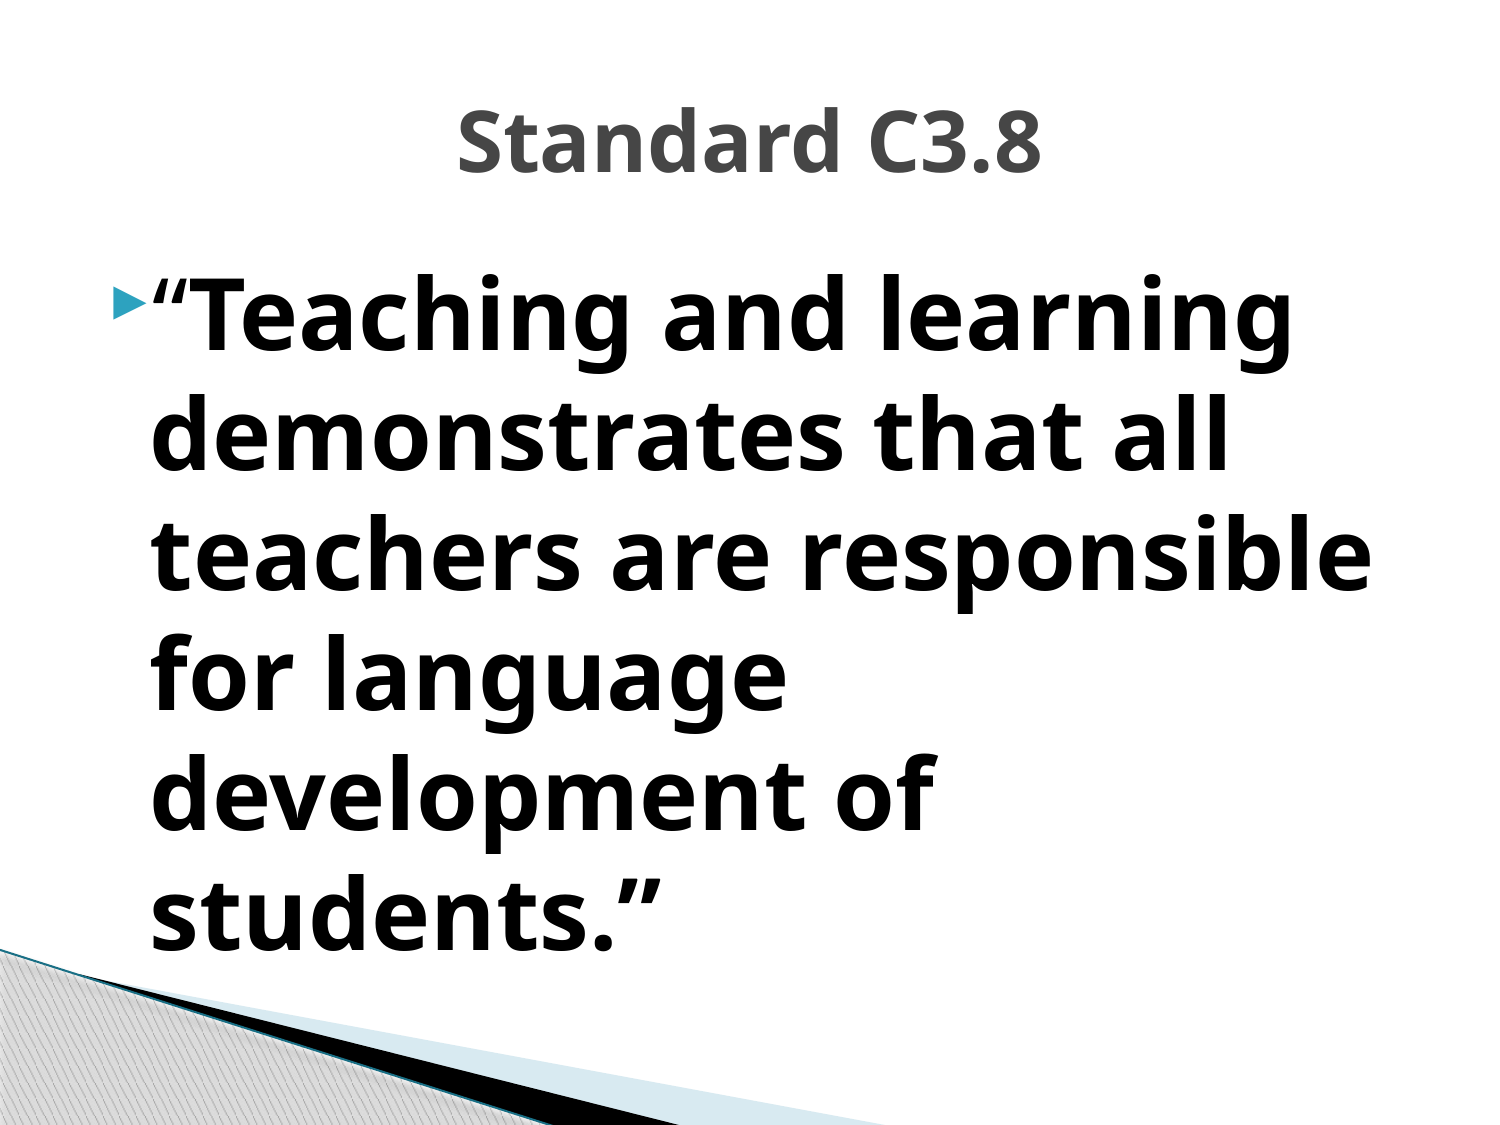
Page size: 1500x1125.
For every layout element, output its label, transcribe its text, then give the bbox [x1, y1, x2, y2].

list “Teaching and learning demonstrates that all teachers are responsible for language development of students.” [75, 243, 1425, 986]
title Standard C3.8 [75, 45, 1425, 233]
